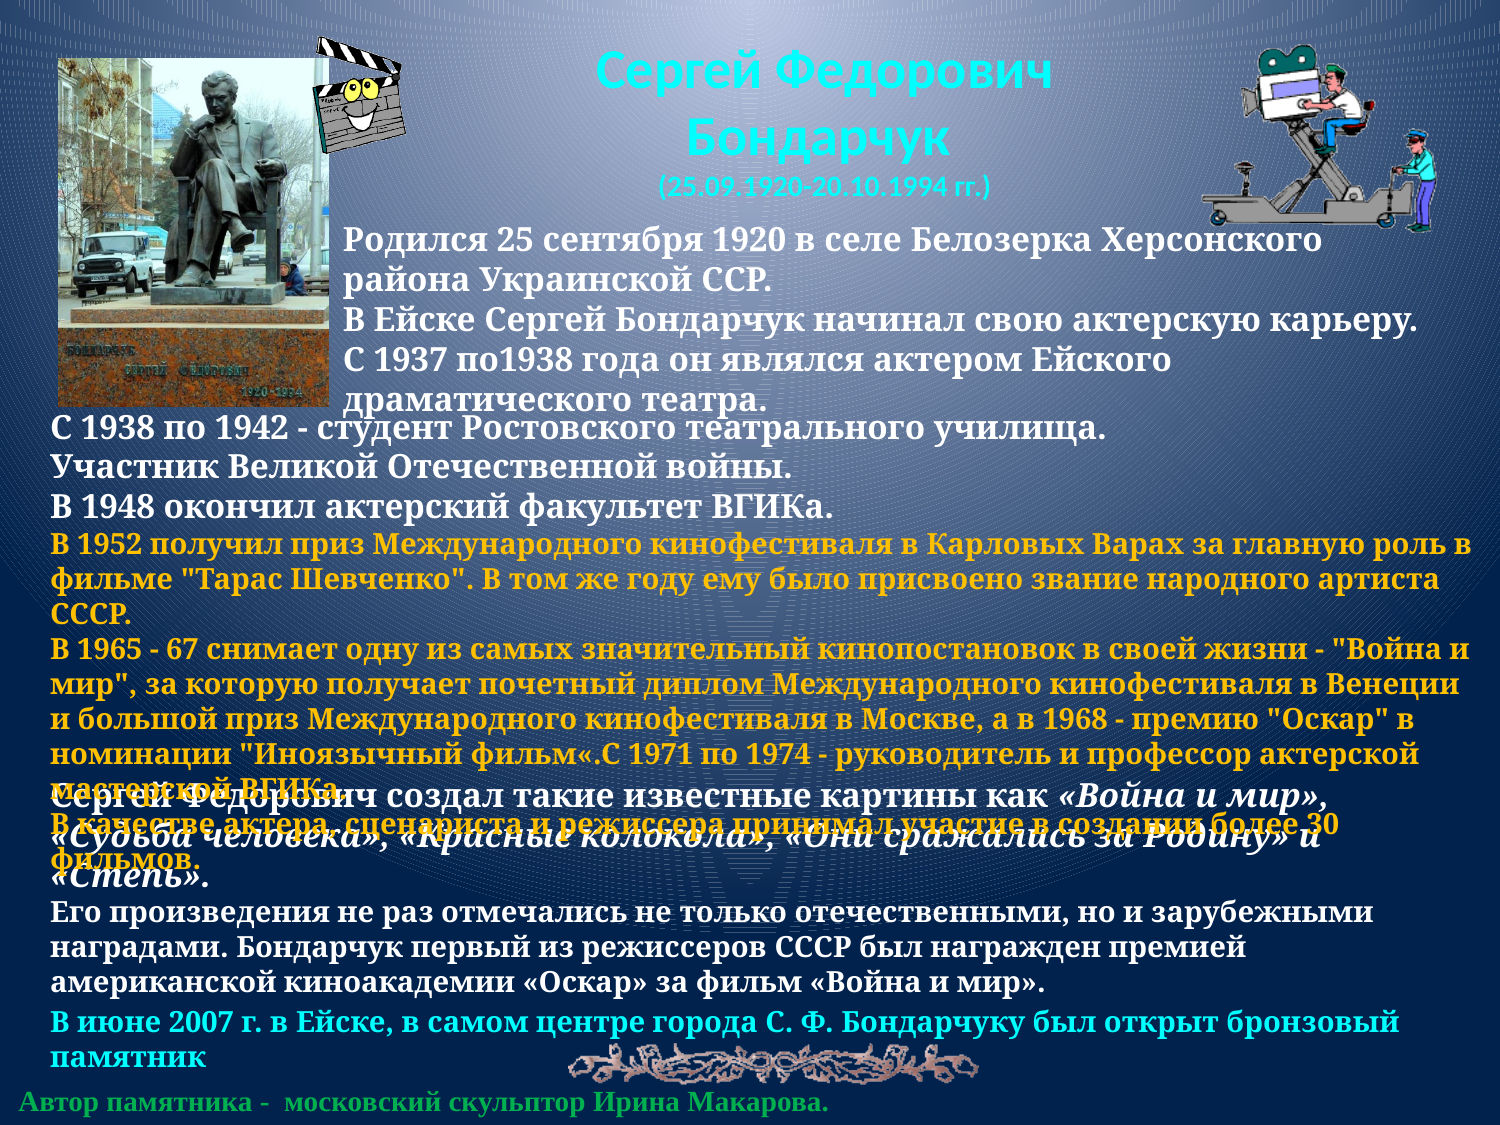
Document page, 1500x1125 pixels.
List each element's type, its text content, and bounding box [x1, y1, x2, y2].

text_box Родился 25 сентября 1920 в селе Белозерка Херсонского района Украинской ССР. В Ейске Сергей Бондарчук начинал свою актерскую карьеру. С 1937 по1938 года он являлся актером Ейского драматического театра. [333, 210, 1465, 398]
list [58, 58, 329, 408]
text_box В июне 2007 г. в Ейске, в самом центре города С. Ф. Бондарчуку был открыт бронзовый памятник [35, 996, 1454, 1081]
text_box Автор памятника - московский скульптор Ирина Макарова. [3, 1074, 852, 1125]
title Сергей Федорович Бондарчук (25.09.1920-20.10.1994 гг.) [150, 23, 1500, 211]
text_box Сергей Федорович создал такие известные картины как «Война и мир», «Судьба человека», «Красные колокола», «Они сражались за Родину» и «Степь». Его произведения не раз отмечались не только отечественными, но и зарубежными наградами. Бондарчук первый из режиссеров СССР был награжден премией американской киноакадемии «Оскар» за фильм «Война и мир». [35, 883, 1407, 996]
text_box С 1938 по 1942 - студент Ростовского театрального училища. Участник Великой Отечественной войны. В 1948 окончил актерский факультет ВГИКа. В 1952 получил приз Международного кинофестиваля в Карловых Варах за главную роль в фильме "Тарас Шевченко". В том же году ему было присвоено звание народного артиста СССР. В 1965 - 67 снимает одну из самых значительный кинопостановок в своей жизни - "Война и мир", за которую получает почетный диплом Международного кинофестиваля в Венеции и большой приз Международного кинофестиваля в Москве, а в 1968 - премию "Оскар" в номинации "Иноязычный фильм«.С 1971 по 1974 - руководитель и профессор актерской мастерской ВГИКа. В качестве актера, сценариста и режиссера принимал участие в создании более 30 фильмов. [35, 398, 1500, 883]
picture [1183, 34, 1465, 260]
picture [568, 1042, 979, 1086]
picture [304, 34, 415, 163]
